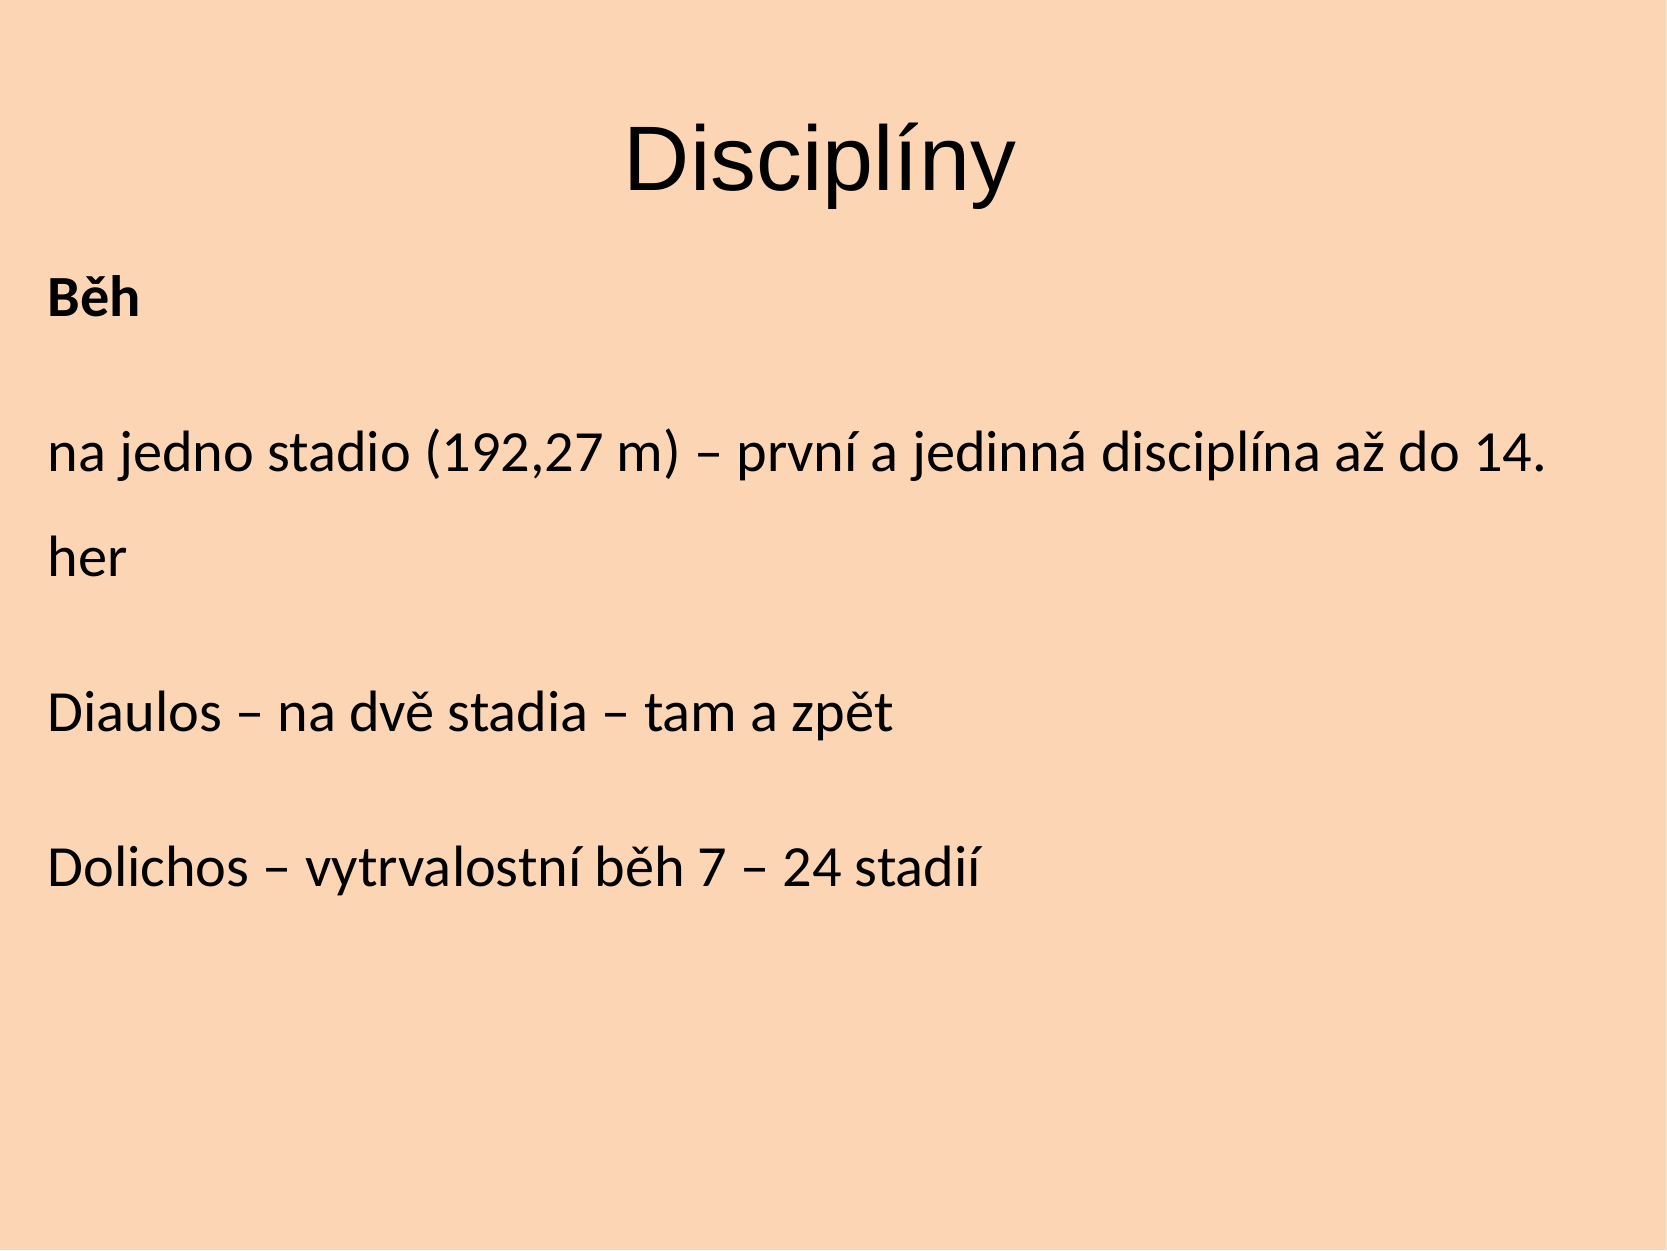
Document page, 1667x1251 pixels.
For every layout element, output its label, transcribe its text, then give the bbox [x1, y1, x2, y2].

list Běh na jedno stadio (192,27 m) – první a jedinná disciplína až do 14. her Diaulos – na dvě stadia – tam a zpět Dolichos – vytrvalostní běh 7 – 24 stadií [30, 223, 1625, 980]
title Disciplíny [83, 49, 1584, 223]
